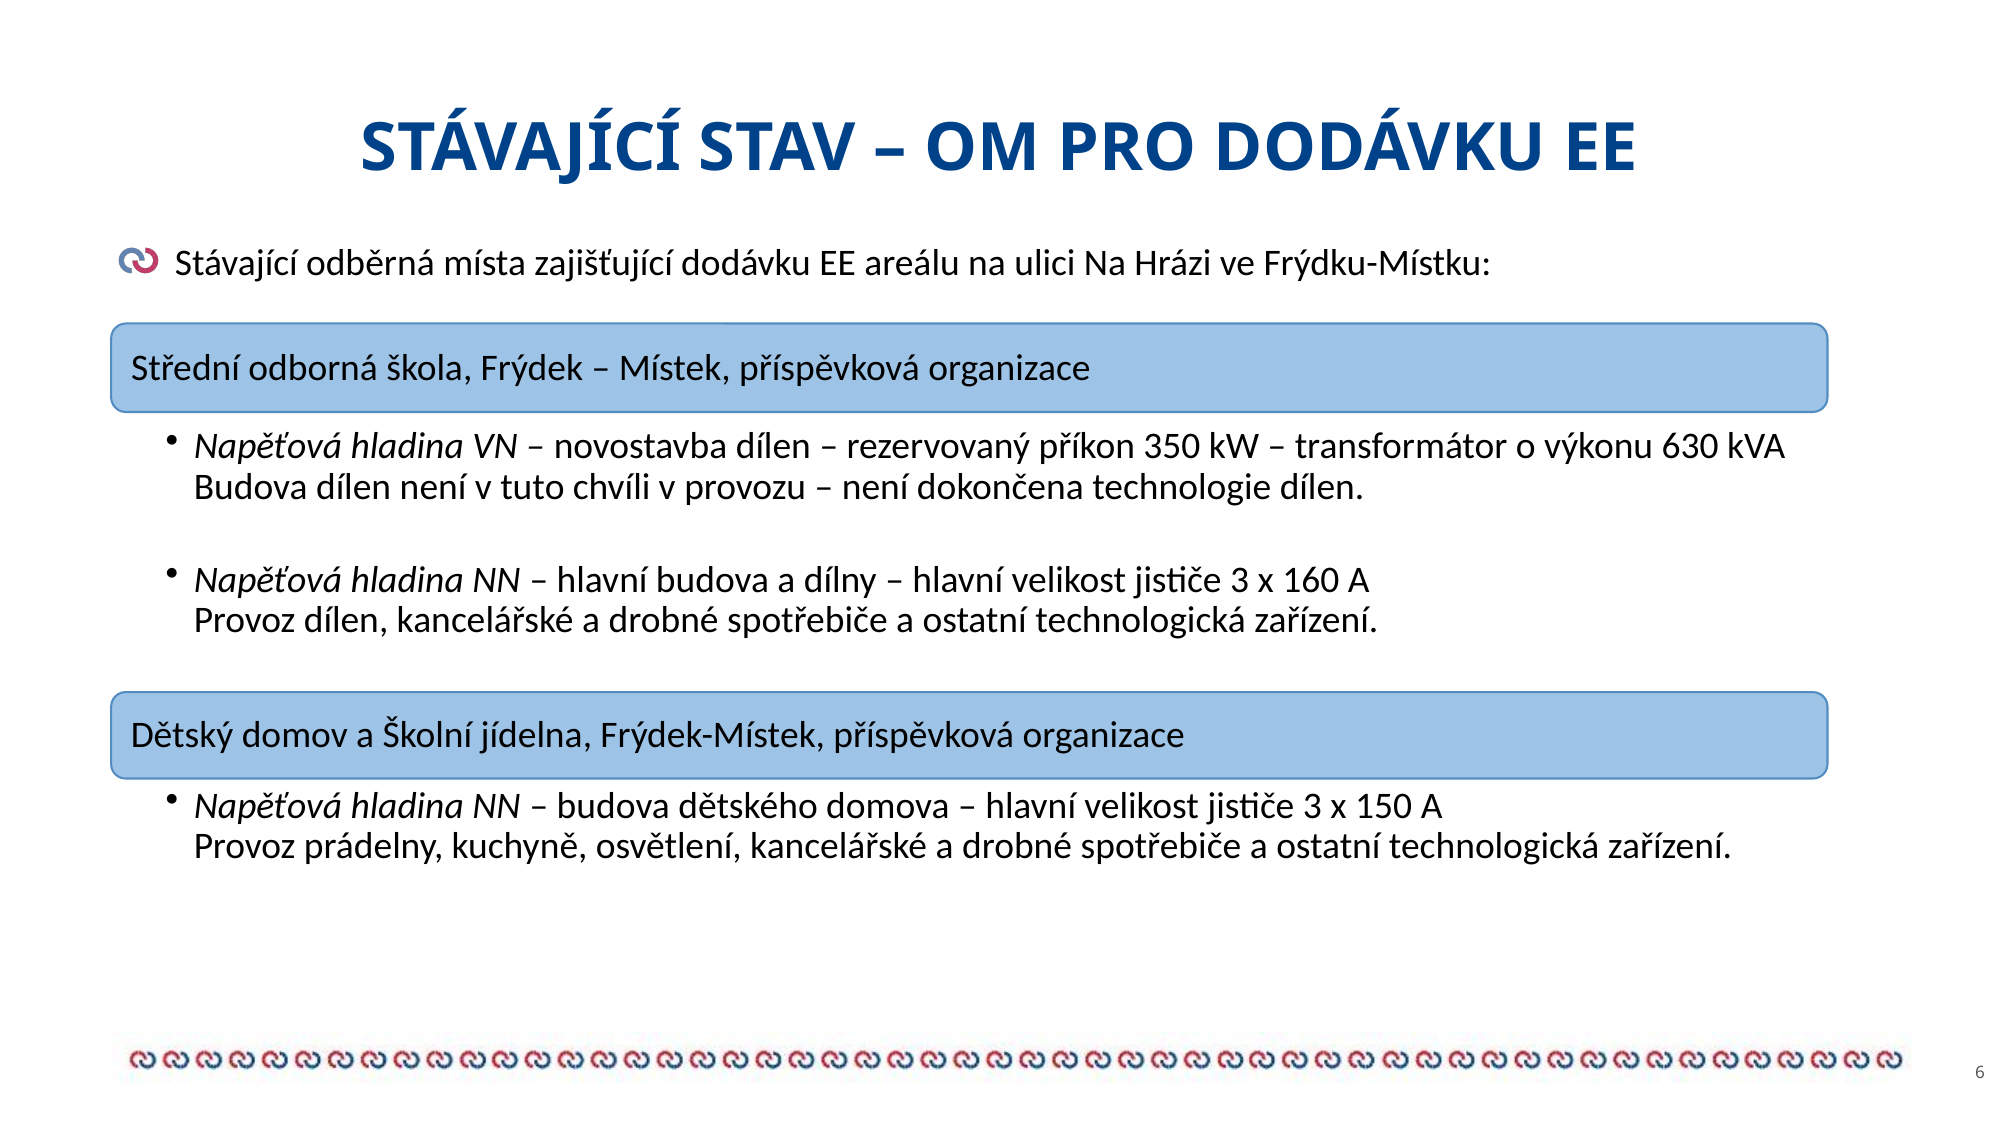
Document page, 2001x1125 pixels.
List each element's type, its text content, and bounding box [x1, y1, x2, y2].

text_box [111, 323, 1828, 895]
title STÁVAJÍCÍ STAV – OM PRO DODÁVKU EE [139, 40, 1861, 258]
list Stávající odběrná místa zajišťující dodávku EE areálu na ulici Na Hrázi ve Frýdku-Místku: [103, 230, 1836, 945]
picture [118, 247, 146, 274]
slide_number 6 [1533, 1042, 2000, 1103]
picture [63, 1032, 1985, 1087]
